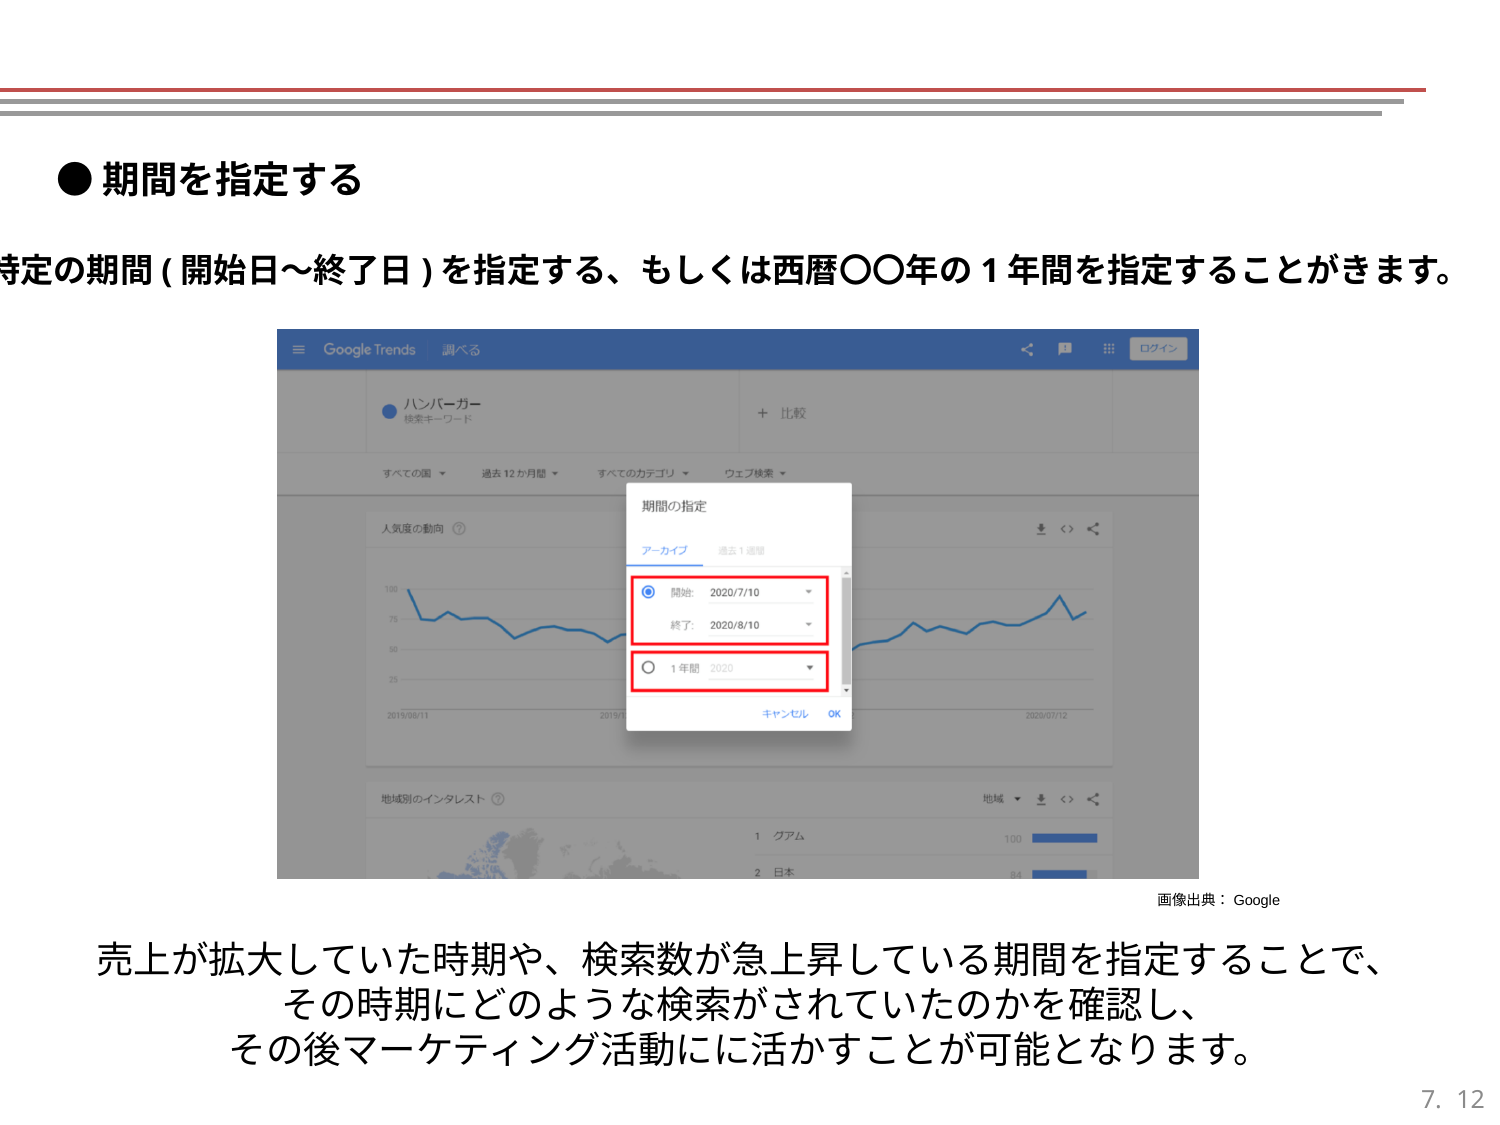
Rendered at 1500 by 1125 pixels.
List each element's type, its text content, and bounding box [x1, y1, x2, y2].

slide_number 11 [1381, 1065, 1500, 1125]
picture [277, 329, 1200, 879]
text_box 売上が拡大していた時期や、検索数が急上昇している期間を指定することで、 その時期にどのような検索がされていたのかを確認し、 その後マーケティング活動にに活かすことが可能となります。 [28, 928, 1472, 1079]
text_box ●期間を指定する [41, 148, 609, 209]
text_box 特定の期間(開始日～終了日)を指定する、もしくは西暦〇〇年の1年間を指定することがきます。 [0, 241, 1485, 297]
text_box 画像出典：Google [1139, 883, 1295, 916]
